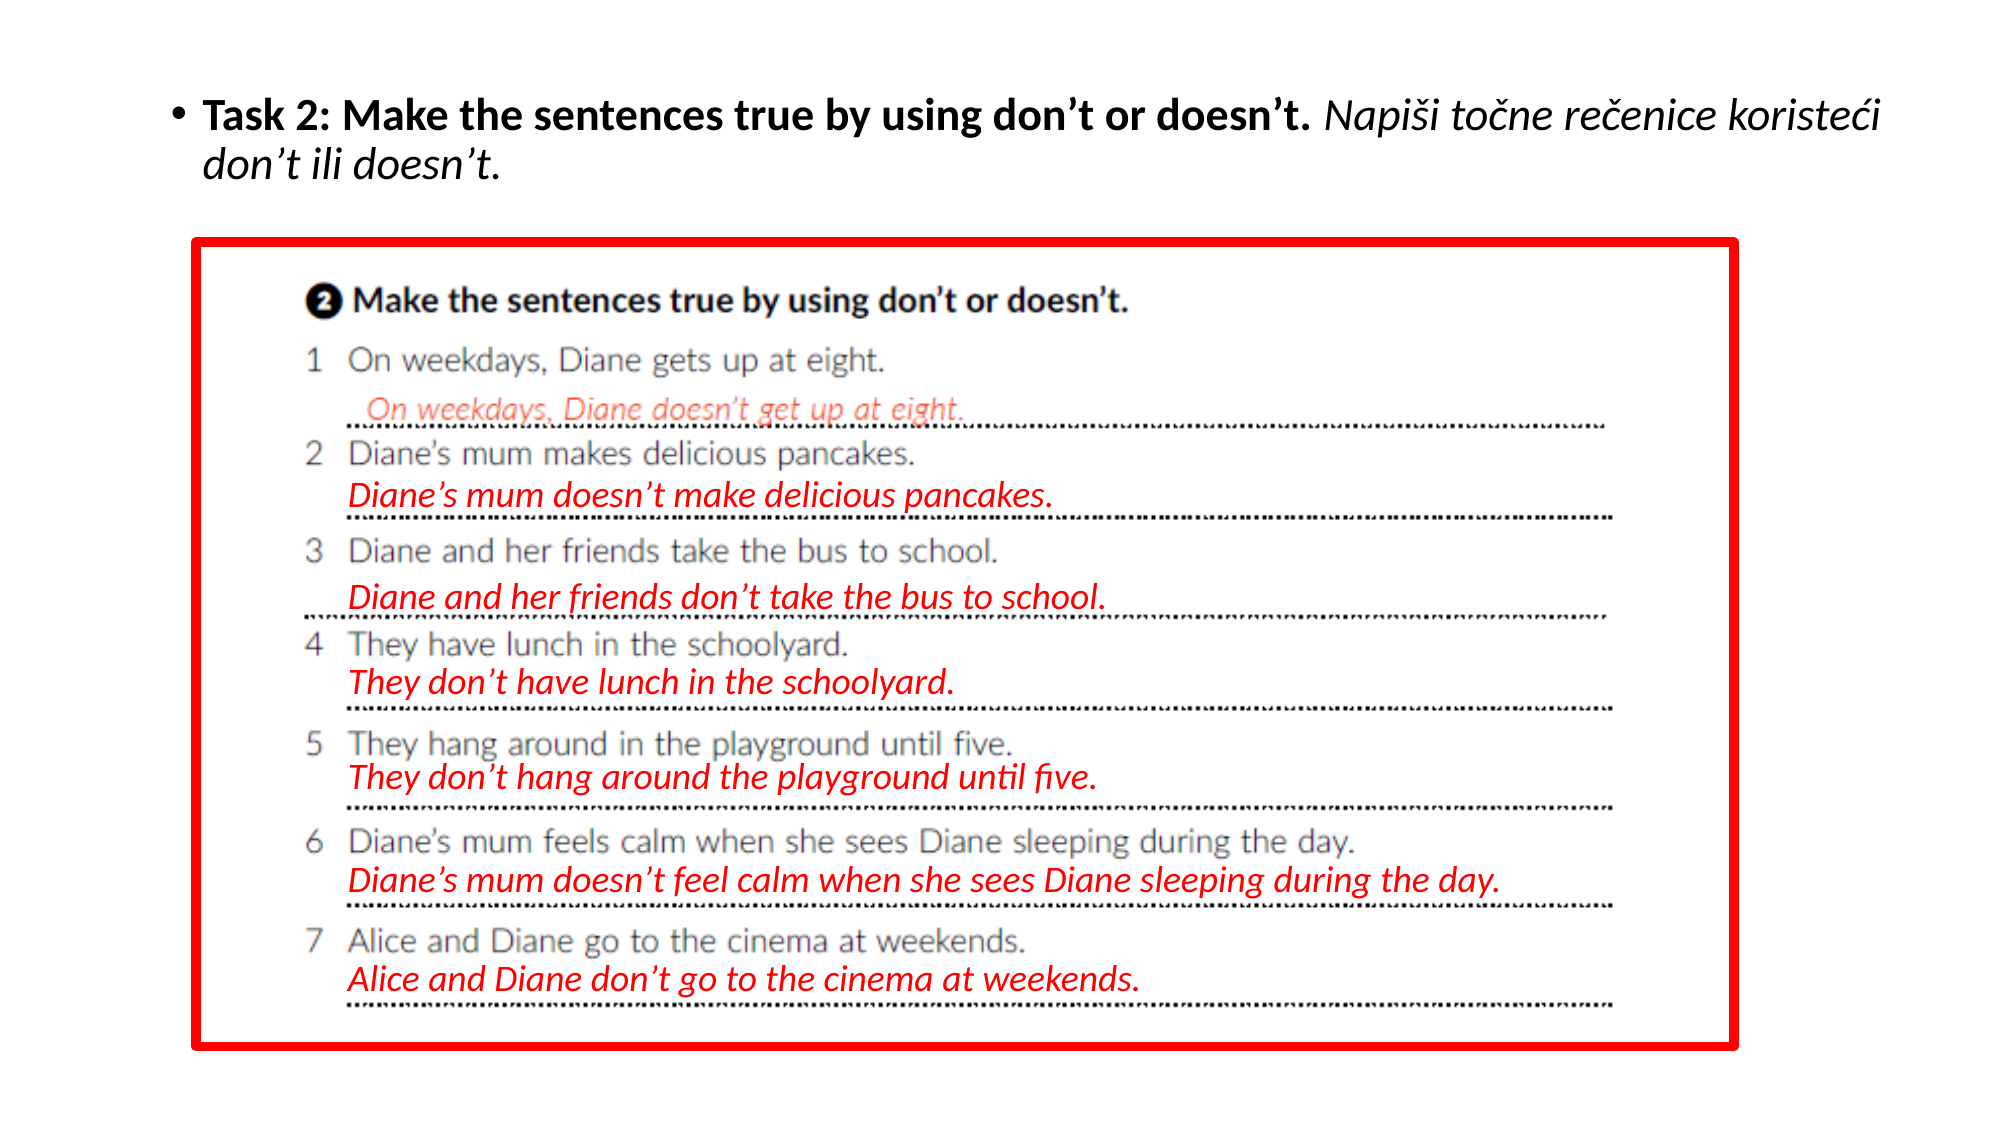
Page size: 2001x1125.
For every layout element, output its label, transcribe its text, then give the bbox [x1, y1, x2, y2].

list Task 2: Make the sentences true by using don’t or doesn’t. Napiši točne rečenice koristeći don’t ili doesn’t. [155, 83, 1947, 199]
picture [200, 246, 1730, 1042]
